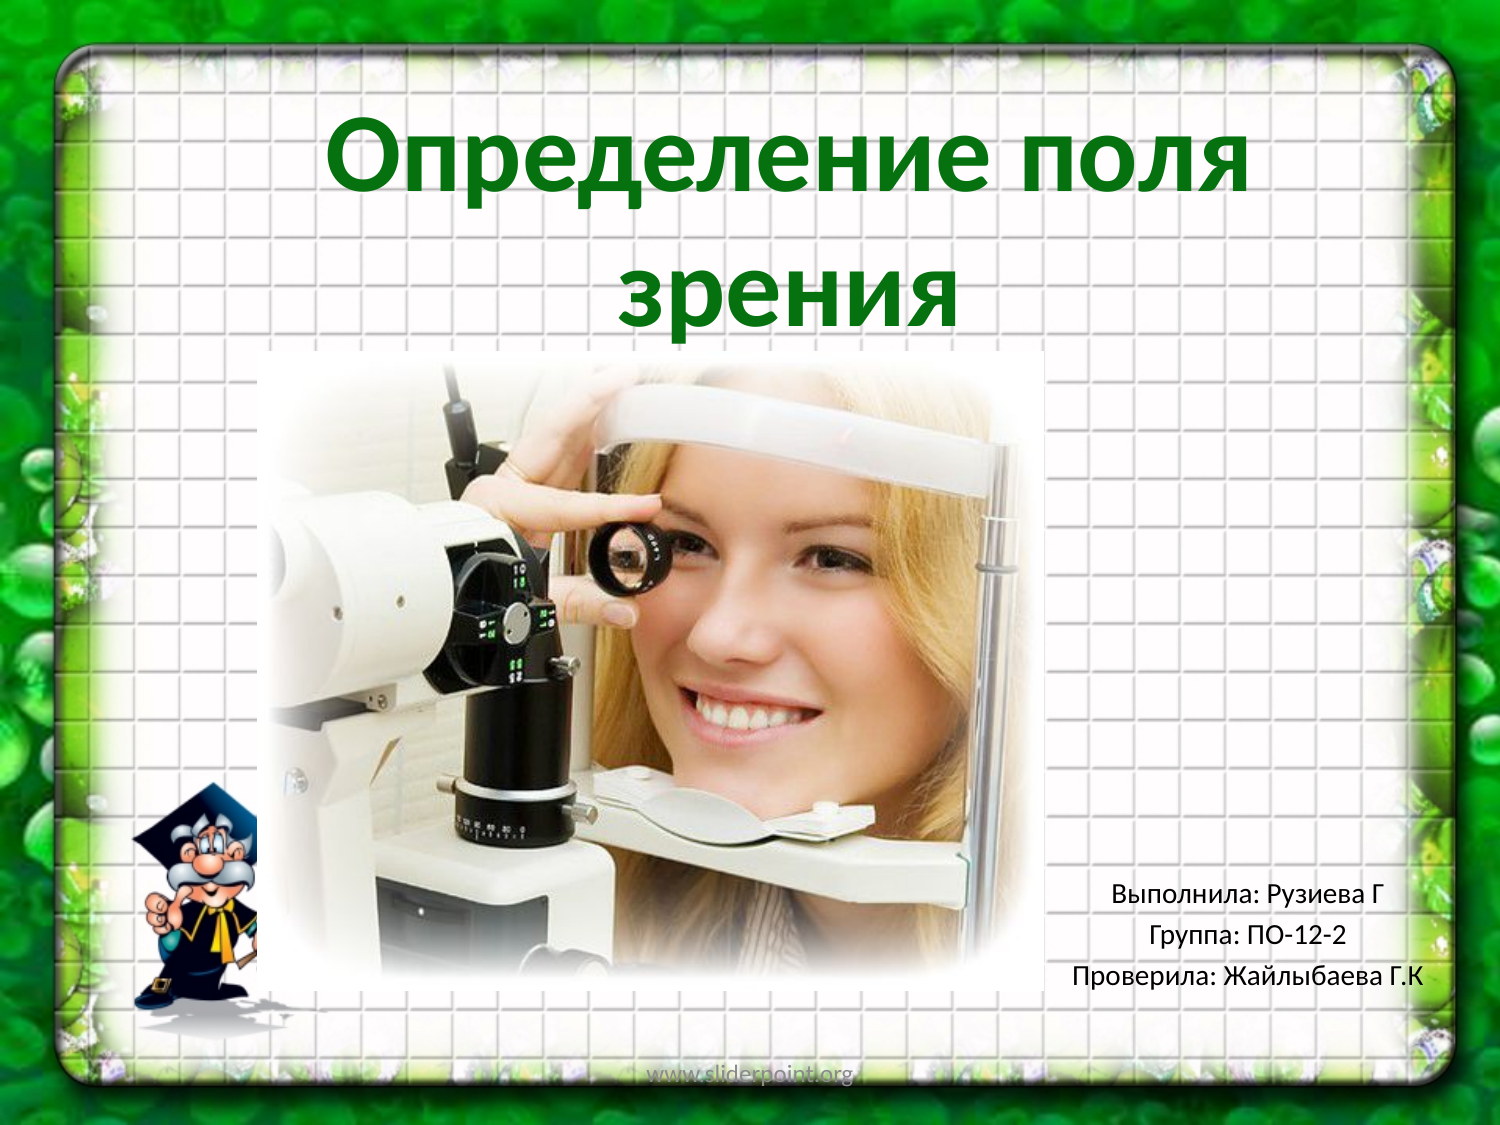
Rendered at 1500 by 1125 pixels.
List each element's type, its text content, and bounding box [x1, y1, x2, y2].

title Определение поля зрения [152, 93, 1428, 335]
footer www.sliderpoint.org [512, 1042, 988, 1103]
picture [0, 0, 1500, 1125]
subtitle Выполнила: Рузиева Г Группа: ПО-12-2 Проверила: Жайлыбаева Г.К [949, 867, 1500, 1043]
